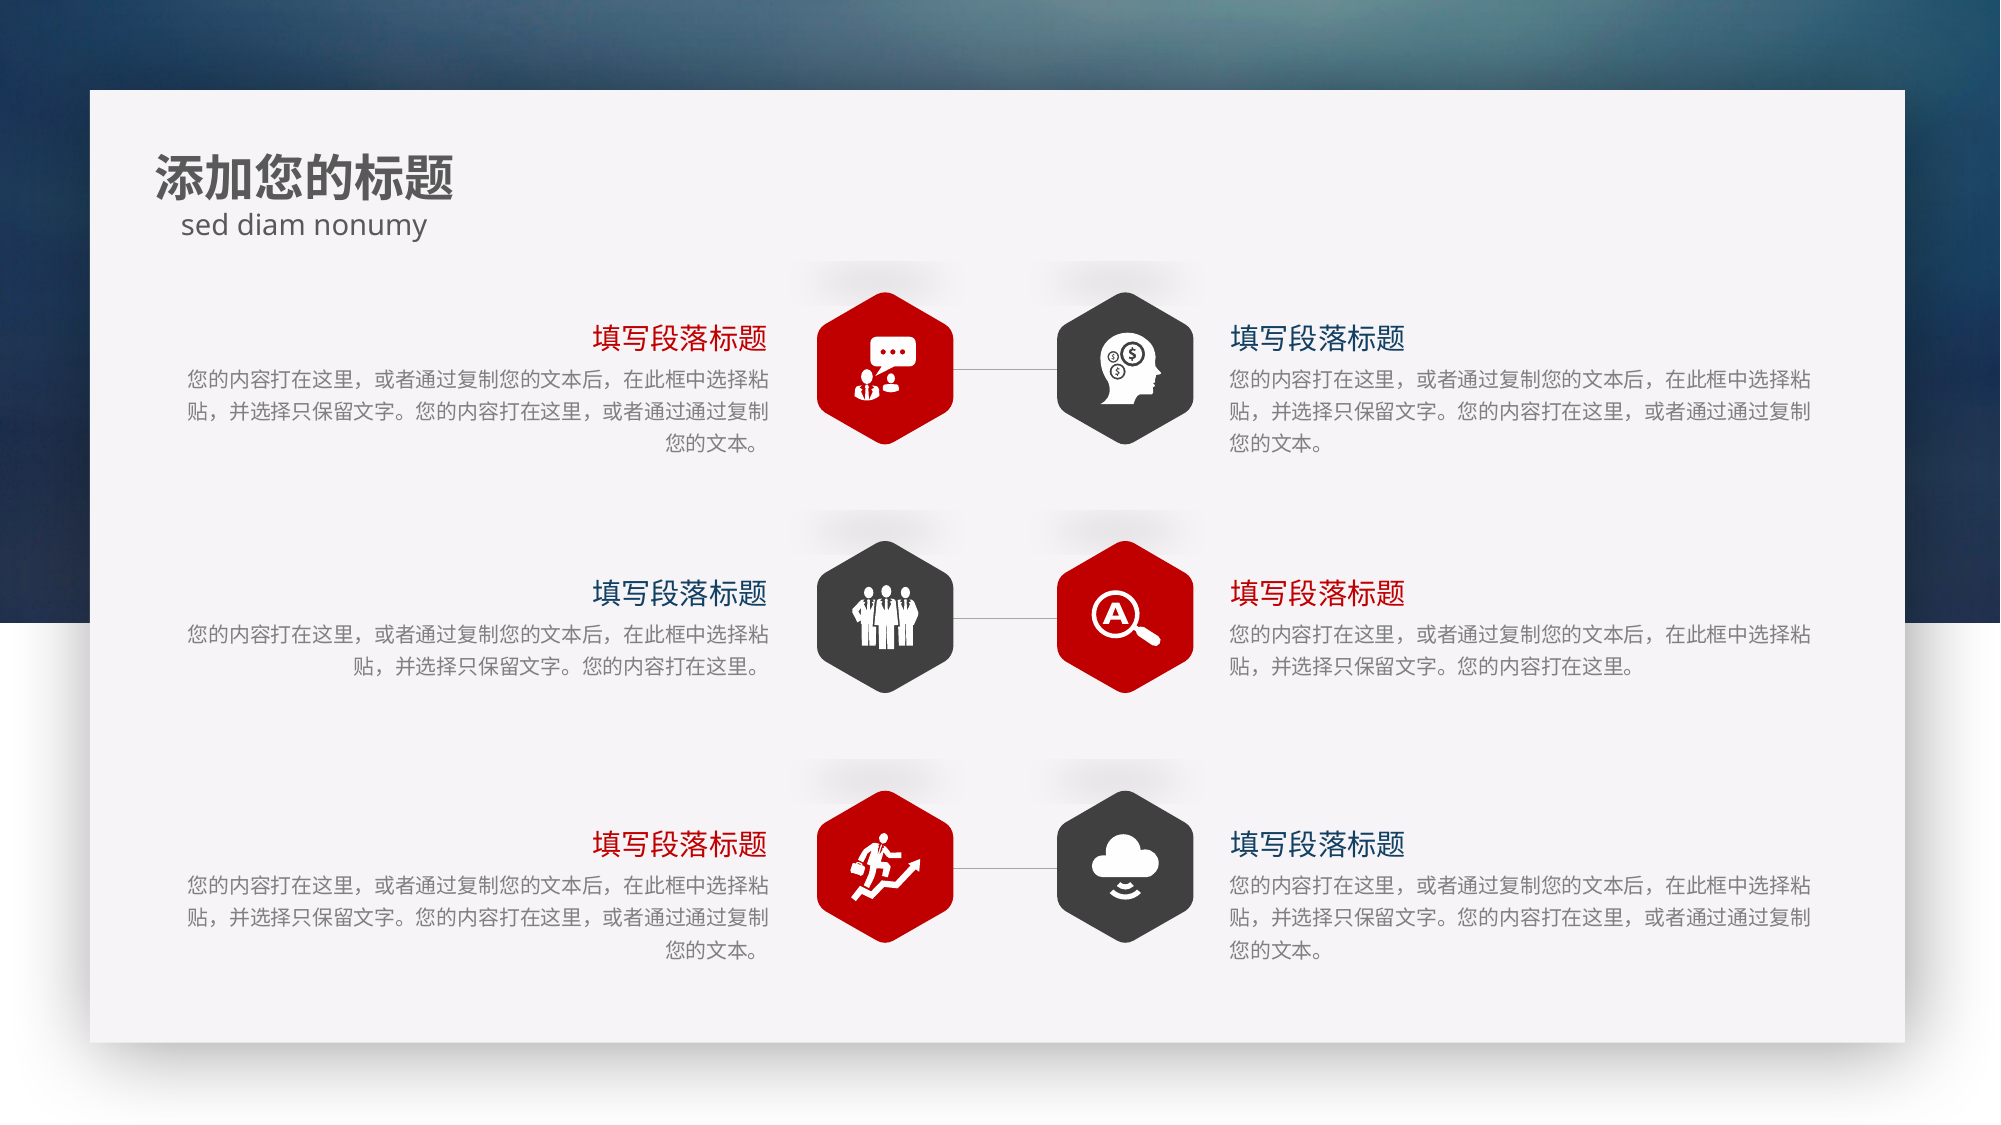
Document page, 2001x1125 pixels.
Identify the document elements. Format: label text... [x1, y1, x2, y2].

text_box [1091, 834, 1159, 900]
text_box [815, 291, 955, 446]
text_box 您的内容打在这里，或者通过复制您的文本后，在此框中选择粘贴，并选择只保留文字。您的内容打在这里。 [169, 606, 784, 687]
text_box 您的内容打在这里，或者通过复制您的文本后，在此框中选择粘贴，并选择只保留文字。您的内容打在这里，或者通过通过复制您的文本。 [169, 351, 784, 464]
text_box 填写段落标题 [1215, 809, 1421, 857]
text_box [849, 832, 921, 902]
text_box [1089, 587, 1162, 647]
text_box 您的内容打在这里，或者通过复制您的文本后，在此框中选择粘贴，并选择只保留文字。您的内容打在这里，或者通过通过复制您的文本。 [169, 857, 784, 970]
text_box 您的内容打在这里，或者通过复制您的文本后，在此框中选择粘贴，并选择只保留文字。您的内容打在这里，或者通过通过复制您的文本。 [1214, 857, 1829, 970]
text_box 您的内容打在这里，或者通过复制您的文本后，在此框中选择粘贴，并选择只保留文字。您的内容打在这里，或者通过通过复制您的文本。 [1214, 351, 1829, 464]
text_box [815, 539, 955, 695]
text_box [1056, 539, 1195, 695]
text_box 填写段落标题 [577, 558, 783, 606]
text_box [851, 585, 919, 650]
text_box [854, 336, 916, 401]
text_box 填写段落标题 [1215, 302, 1421, 351]
text_box 添加您的标题 sed diam nonumy [139, 138, 469, 249]
picture [0, 0, 2000, 623]
text_box 填写段落标题 [577, 302, 783, 351]
text_box [1056, 789, 1195, 944]
text_box 填写段落标题 [1215, 558, 1421, 606]
text_box [815, 789, 955, 944]
text_box [1056, 291, 1195, 446]
text_box 您的内容打在这里，或者通过复制您的文本后，在此框中选择粘贴，并选择只保留文字。您的内容打在这里。 [1214, 606, 1829, 687]
text_box 填写段落标题 [577, 809, 783, 857]
text_box [1100, 332, 1162, 405]
